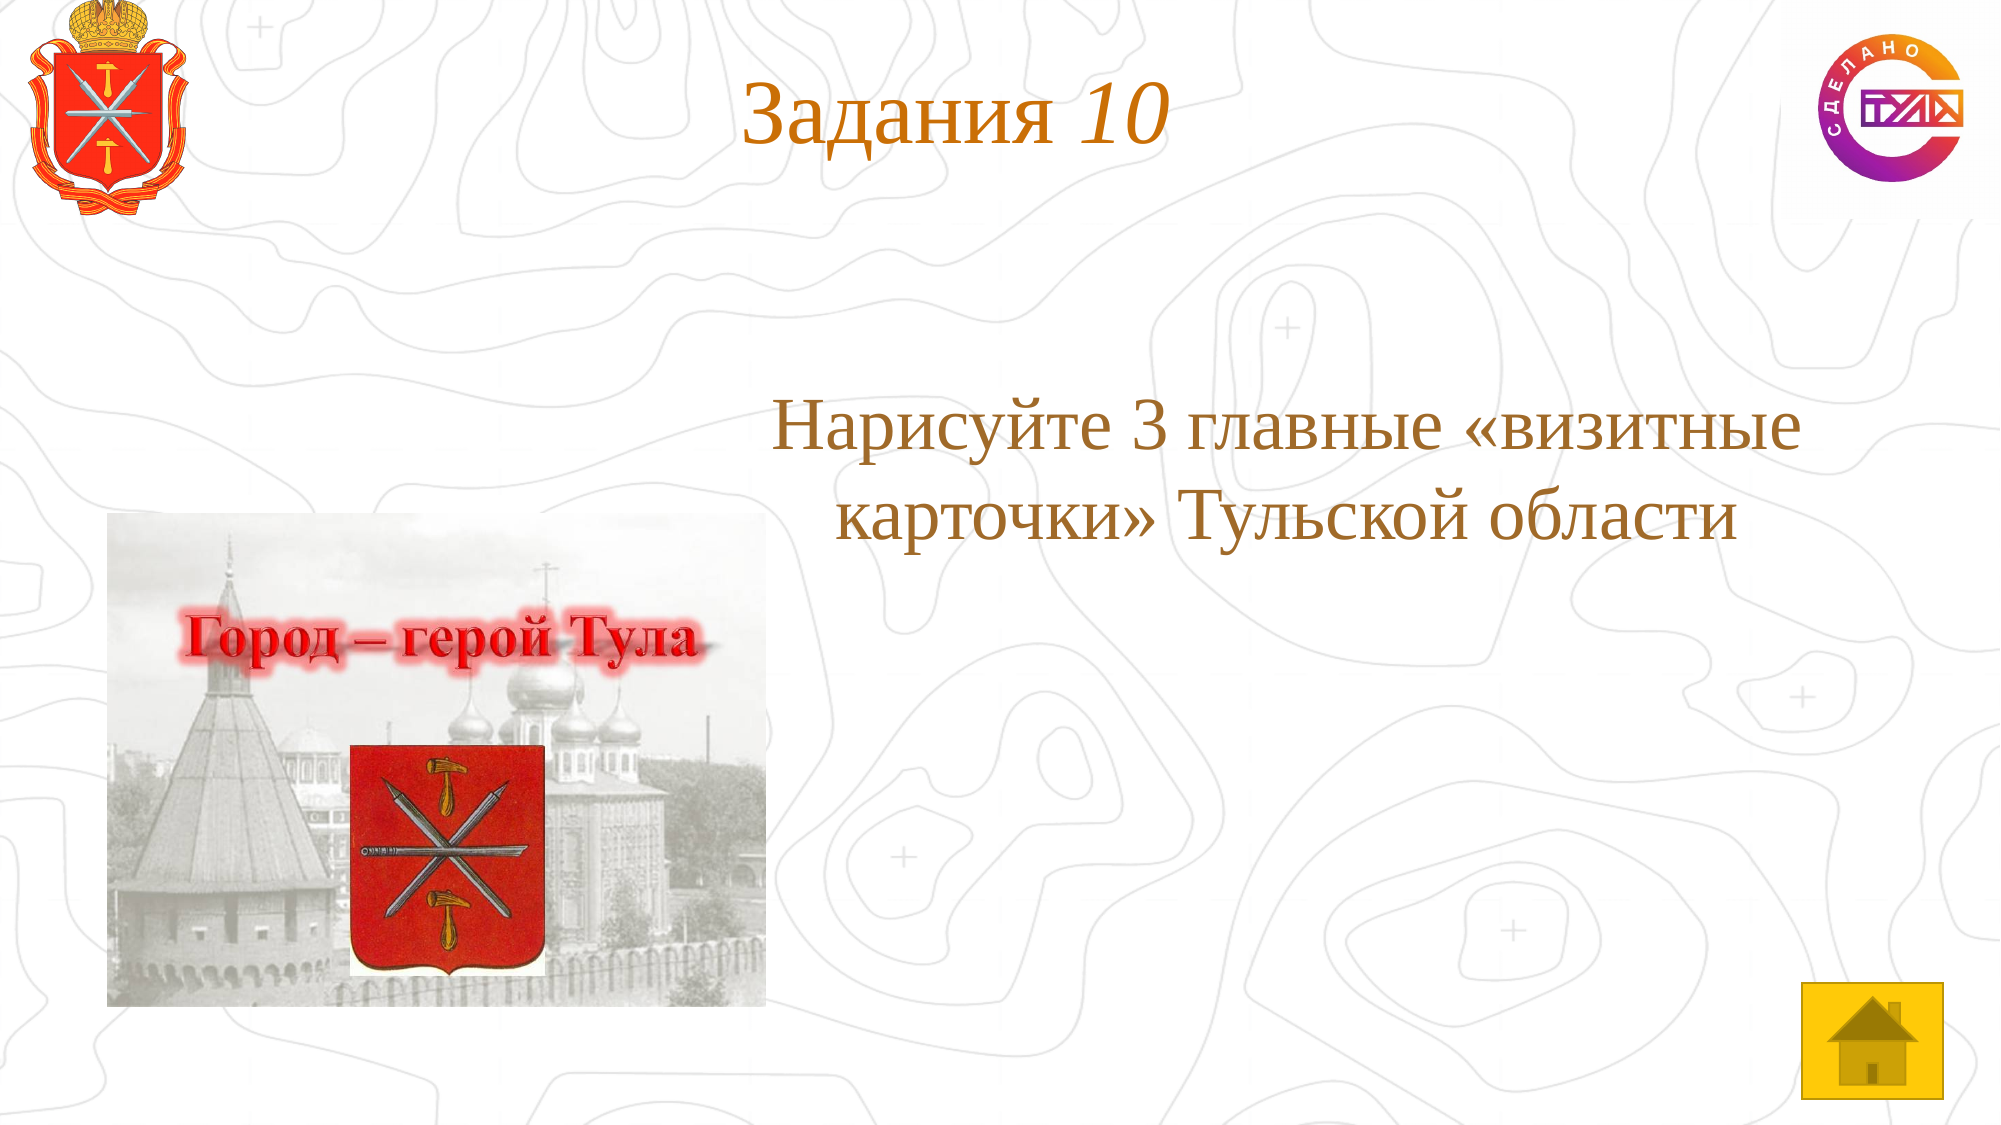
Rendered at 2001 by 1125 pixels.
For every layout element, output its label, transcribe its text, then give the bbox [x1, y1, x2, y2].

picture [14, 0, 202, 220]
text_box Задания 10 [318, 44, 1593, 170]
picture [1781, 0, 2000, 219]
picture [107, 513, 766, 1007]
text_box Нарисуйте 3 главные «визитные карточки» Тульской области [684, 367, 1891, 562]
text_box [1801, 982, 1944, 1100]
